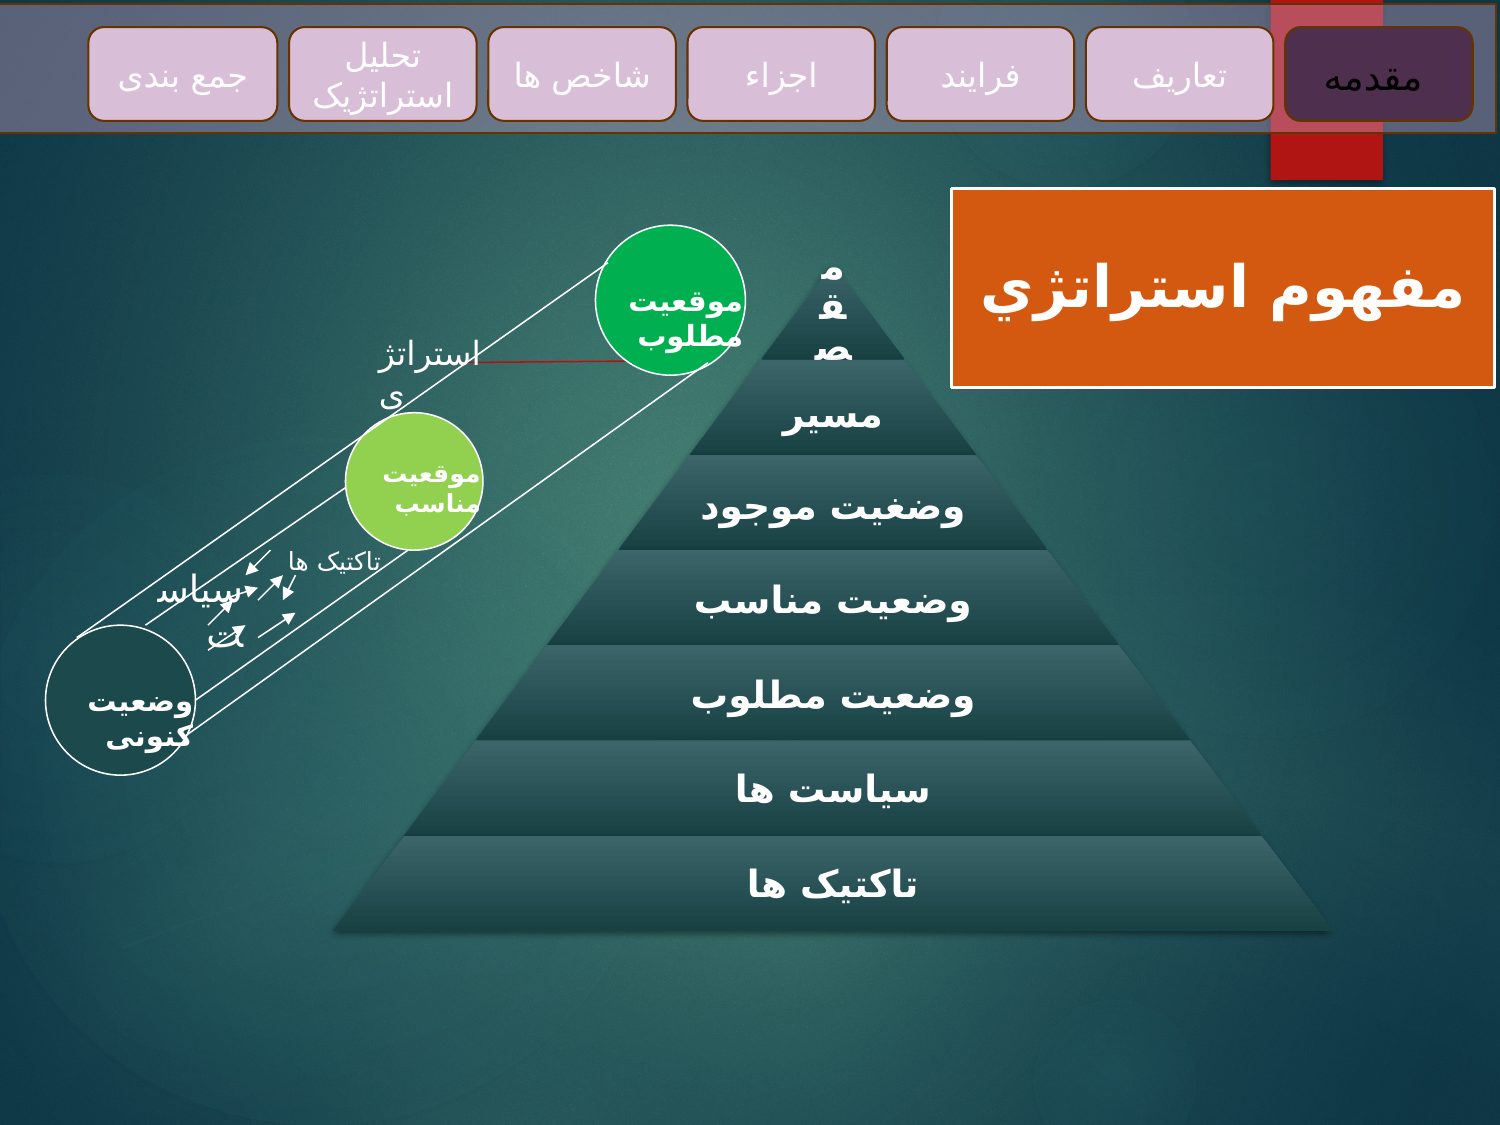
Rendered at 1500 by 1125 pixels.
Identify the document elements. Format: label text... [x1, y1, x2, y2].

text_box جمع بندی [86, 25, 279, 123]
text_box [0, 2, 1498, 134]
text_box [207, 600, 233, 626]
text_box [605, 225, 735, 262]
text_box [1284, 26, 1473, 122]
text_box تعاریف [1084, 25, 1276, 123]
text_box اجزاء [685, 25, 877, 123]
text_box سیاست [132, 557, 253, 663]
text_box فرایند [885, 25, 1076, 123]
text_box تحلیل استراتژیک [287, 25, 479, 123]
text_box [49, 625, 192, 675]
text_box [332, 264, 1334, 932]
text_box [75, 760, 166, 776]
text_box وضعیت کنونی [0, 675, 208, 760]
text_box شاخص ها [486, 25, 678, 123]
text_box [258, 283, 326, 815]
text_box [782, 188, 1500, 389]
